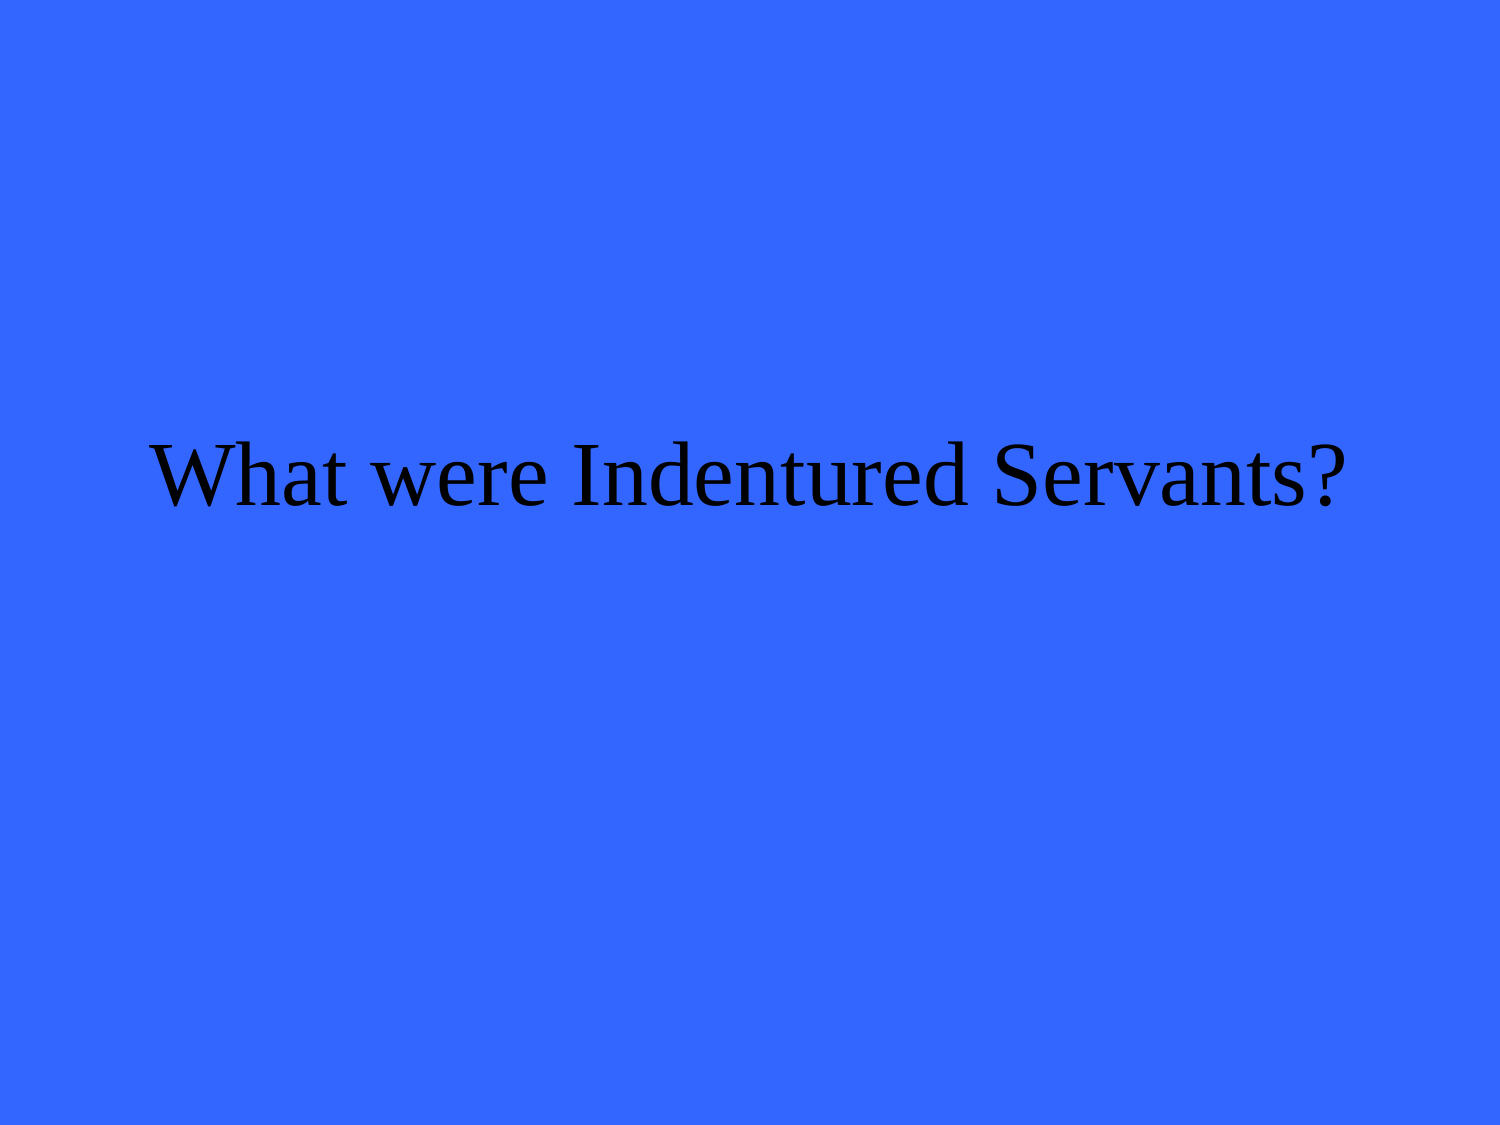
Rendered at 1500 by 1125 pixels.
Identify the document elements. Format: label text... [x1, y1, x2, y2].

title What were Indentured Servants? [112, 375, 1388, 563]
